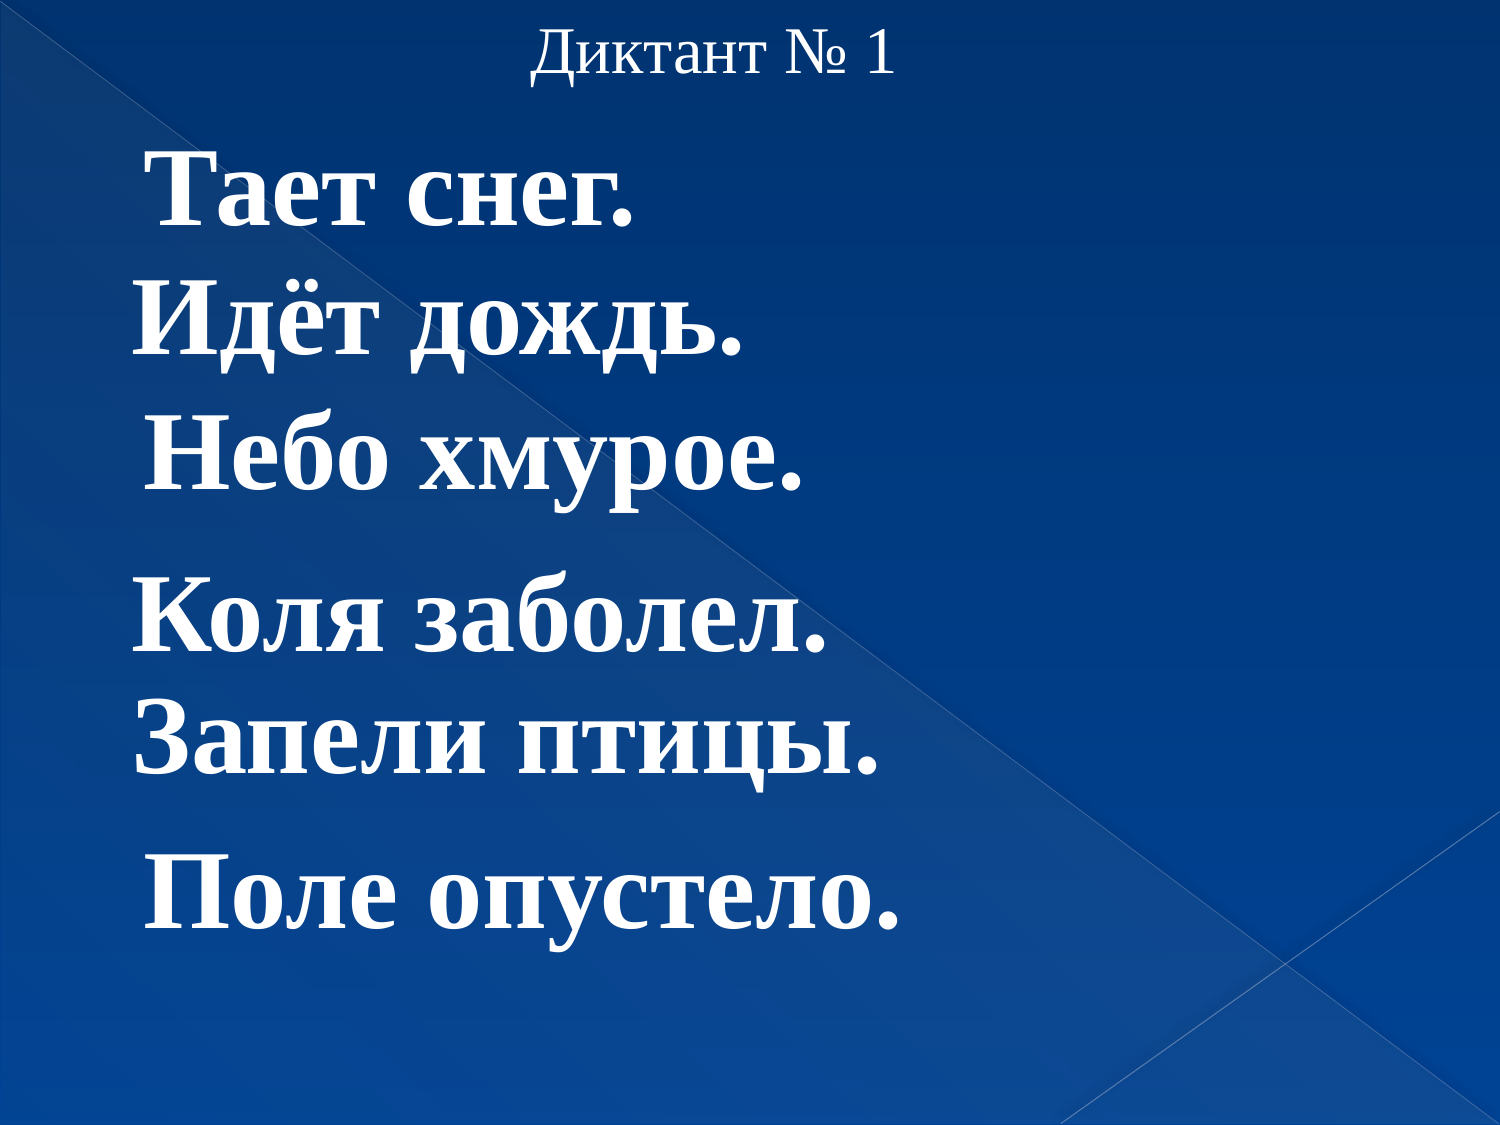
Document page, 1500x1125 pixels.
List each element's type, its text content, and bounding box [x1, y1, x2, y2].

text_box Тает снег. [128, 105, 842, 234]
text_box Идёт дождь. [117, 234, 866, 385]
text_box Диктант № 1 [515, 0, 1243, 95]
text_box Запели птицы. [117, 653, 1125, 804]
text_box Поле опустело. [128, 808, 1184, 959]
text_box Небо хмурое. [128, 369, 875, 520]
text_box Коля заболел. [117, 531, 878, 653]
